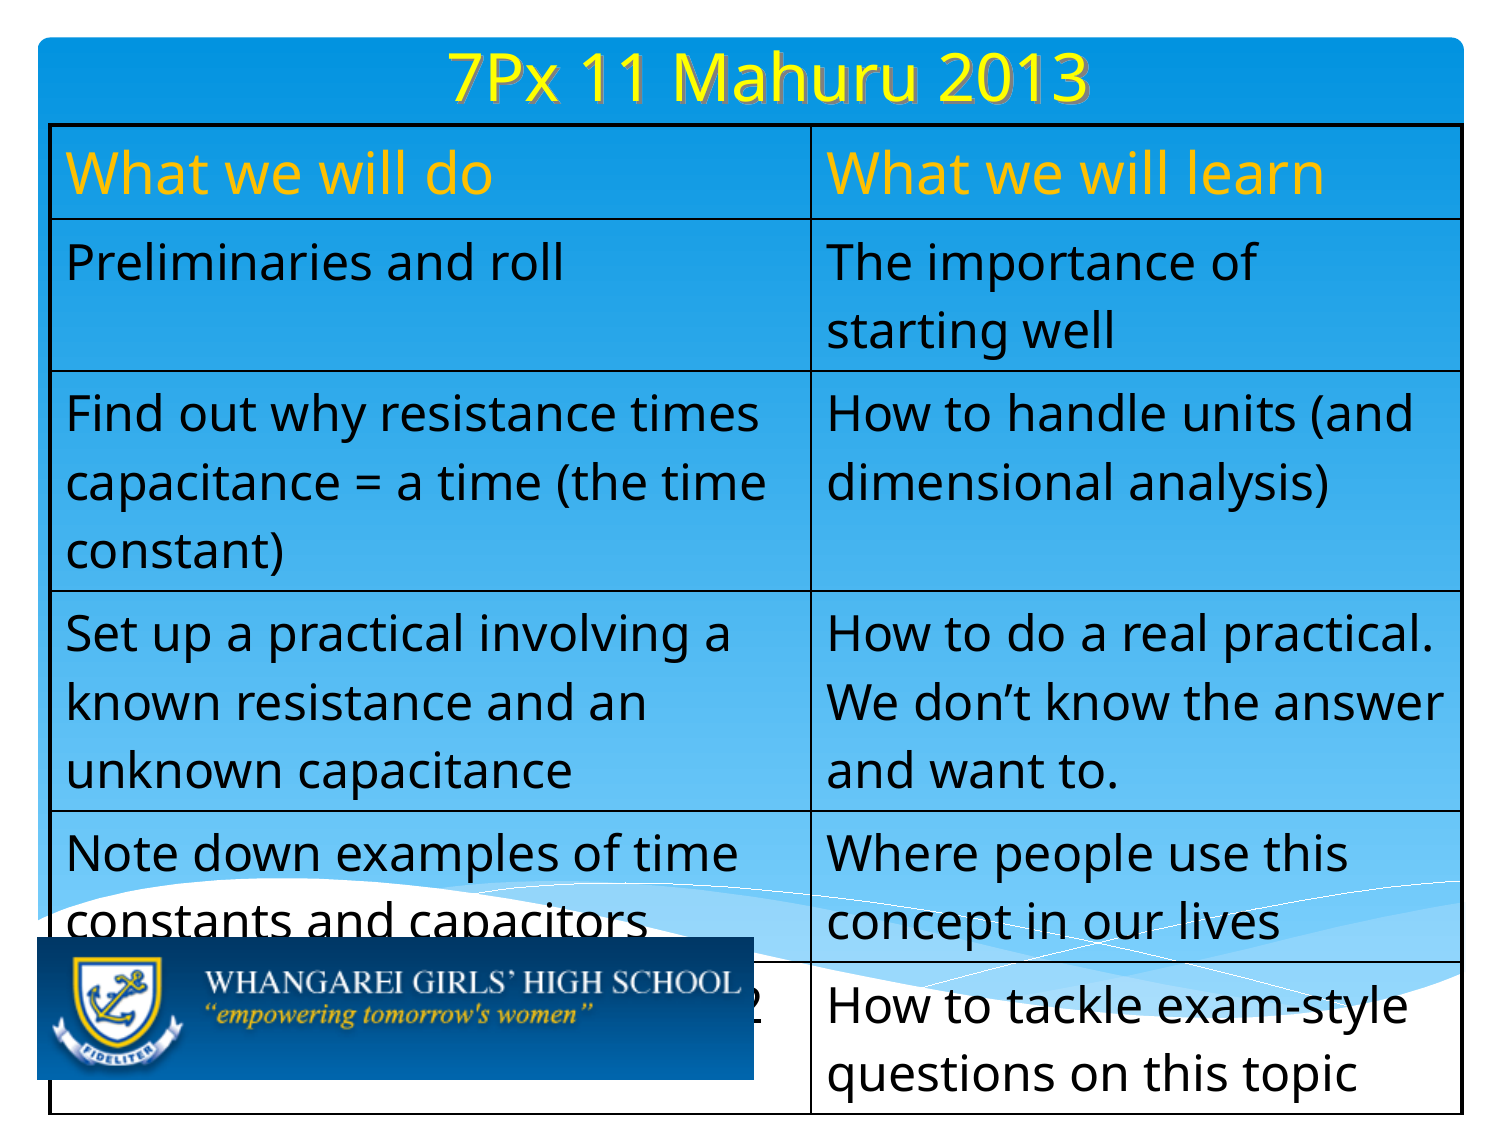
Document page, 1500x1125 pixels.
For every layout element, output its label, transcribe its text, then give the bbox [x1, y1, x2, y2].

table_cell How to handle units (and dimensional analysis) [812, 372, 1460, 590]
table_cell Set up a practical involving a known resistance and an unknown capacitance [52, 592, 810, 810]
table_cell Where people use this concept in our lives [812, 812, 1460, 961]
table_cell Note down examples of time constants and capacitors [52, 812, 810, 961]
picture [37, 937, 754, 1080]
table_cell HRT on DC Caps Units 1 and 2 [52, 963, 810, 1113]
table_cell How to tackle exam-style questions on this topic [812, 963, 1460, 1113]
table_cell The importance of starting well [812, 220, 1460, 370]
table_header What we will do [52, 127, 810, 218]
table_cell Find out why resistance times capacitance = a time (the time constant) [52, 372, 810, 590]
text_box 7Px 11 Mahuru 2013 [162, 24, 1375, 123]
table_cell How to do a real practical. We don’t know the answer and want to. [812, 592, 1460, 810]
table_header What we will learn [812, 127, 1460, 218]
table_cell Preliminaries and roll [52, 220, 810, 370]
